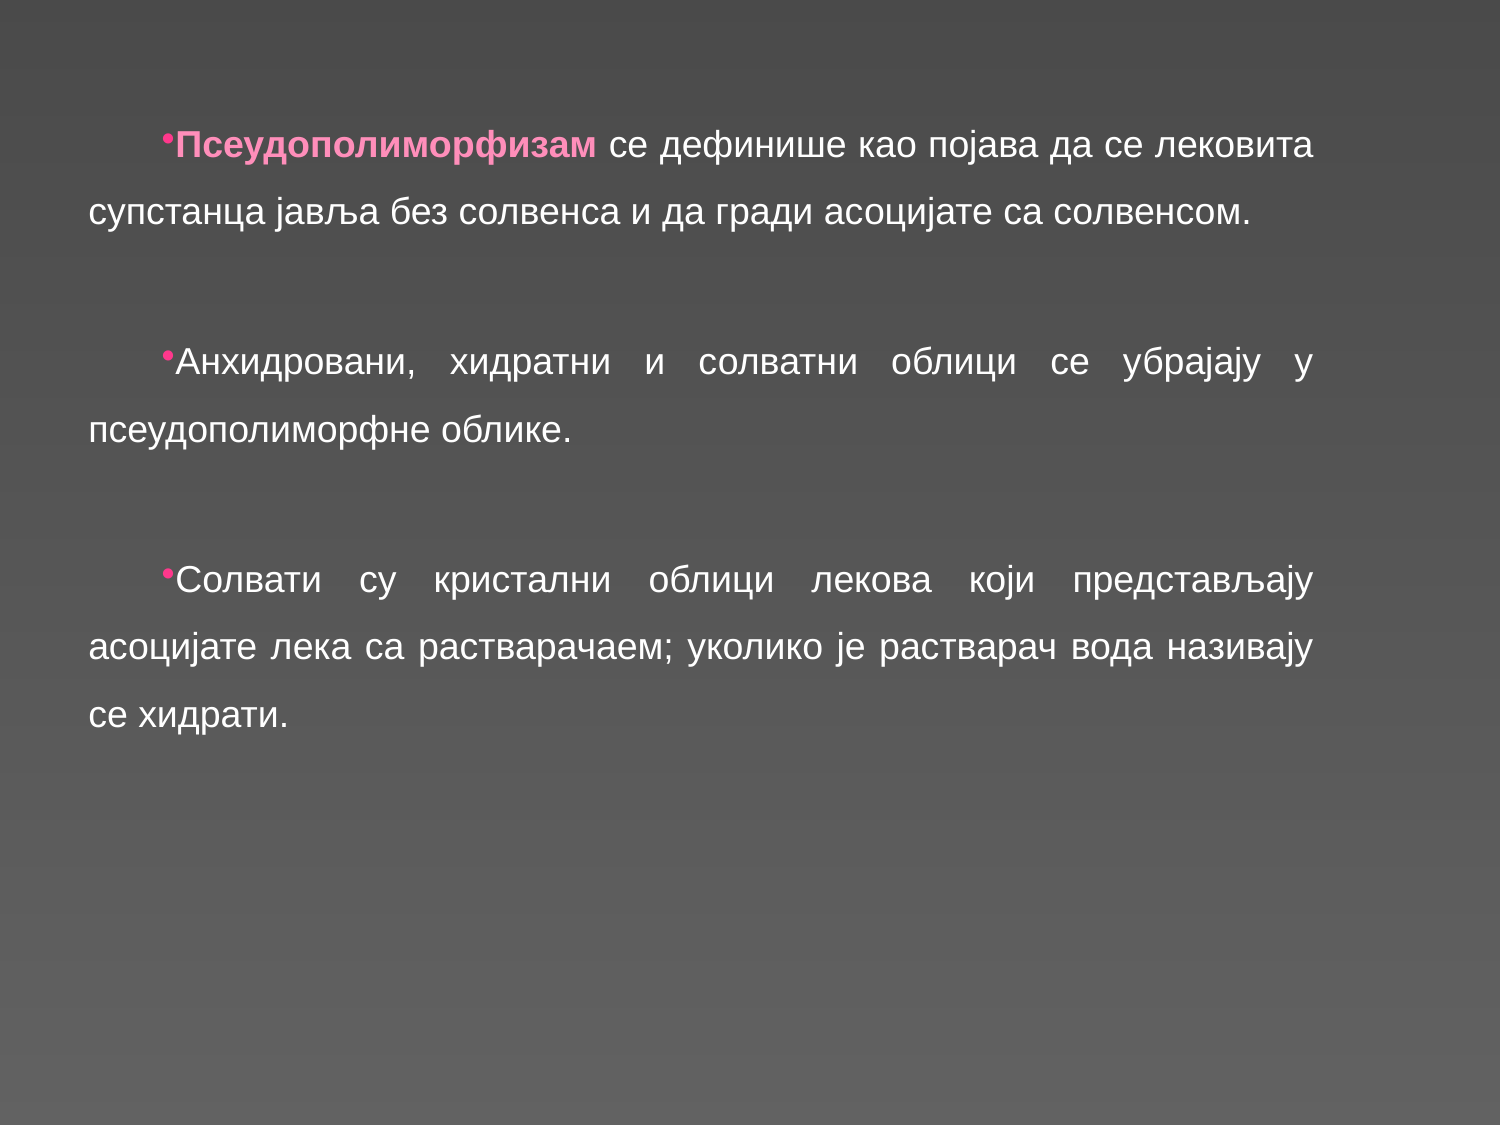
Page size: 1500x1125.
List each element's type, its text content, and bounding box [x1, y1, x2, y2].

list Псеудополиморфизам се дефинише као појава да се лековита супстанца јавља без солвенса и да гради асоцијате са солвенсом. Анхидровани, хидратни и солватни облици се убрајају у псеудополиморфне облике. Солвати су кристални облици лекова који представљају асоцијате лека са растварачаем; уколико је растварач вода називају се хидрати. [0, 90, 1329, 1083]
